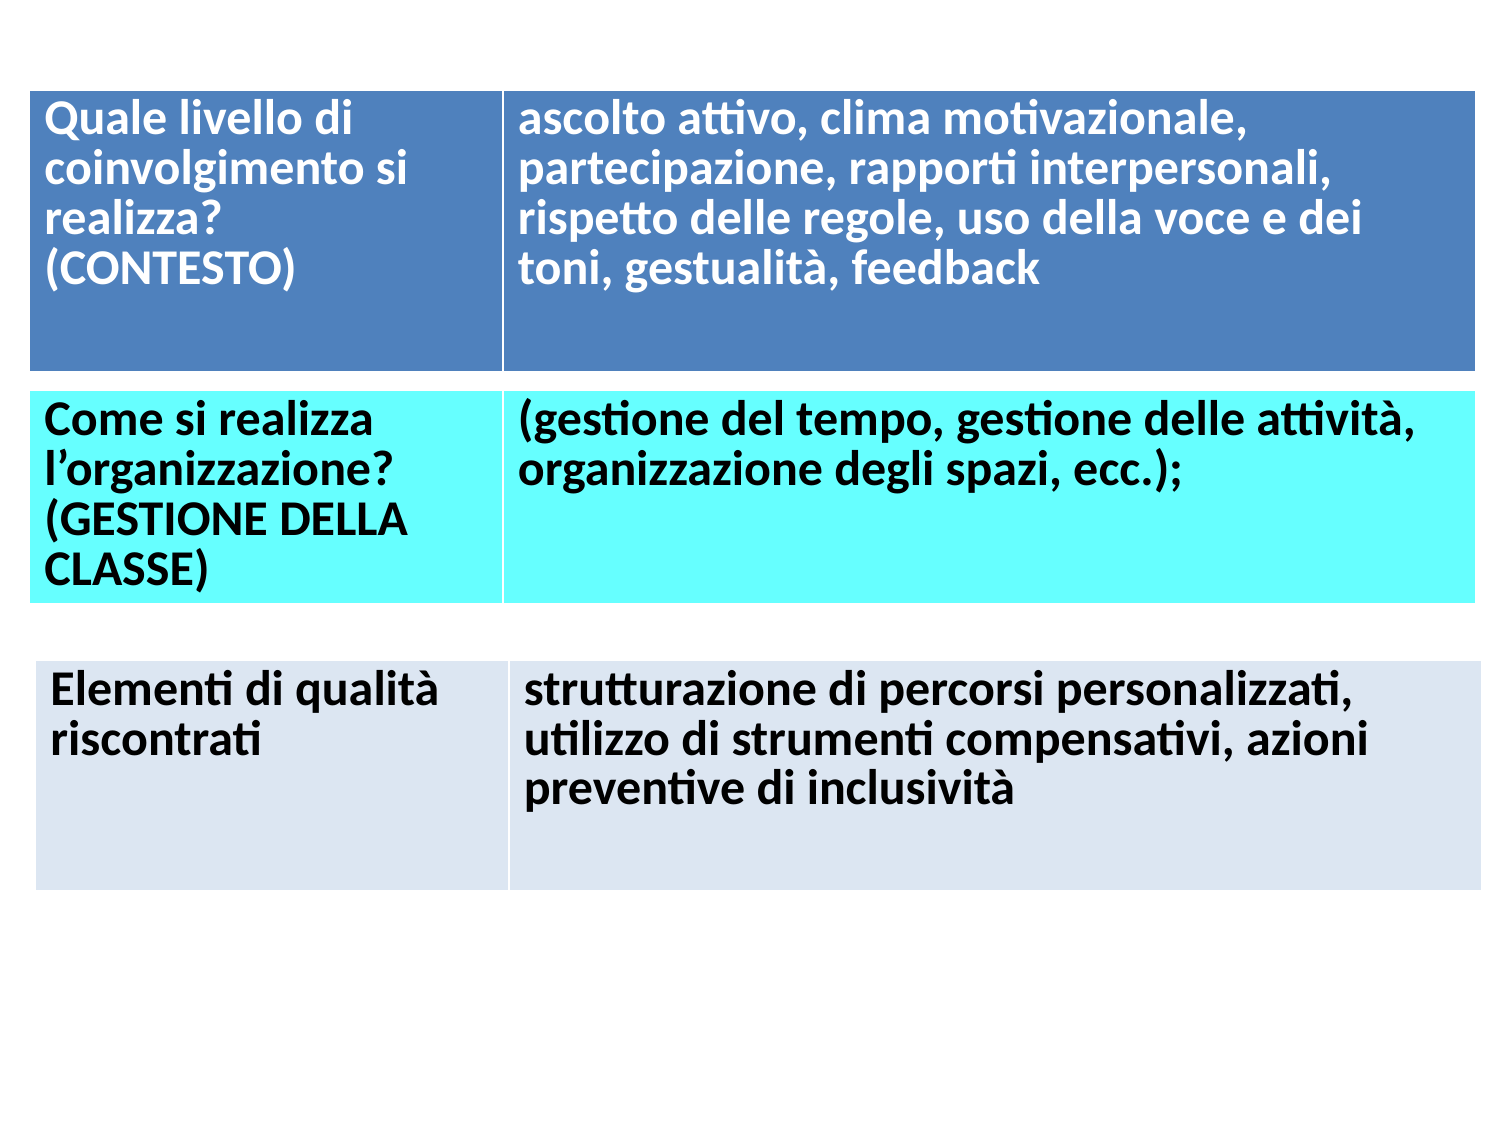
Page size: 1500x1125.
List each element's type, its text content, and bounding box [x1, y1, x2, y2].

table_header Elementi di qualità riscontrati [36, 661, 508, 890]
table_header strutturazione di percorsi personalizzati, utilizzo di strumenti compensativi, azioni preventive di inclusività [510, 661, 1481, 890]
table_header ascolto attivo, clima motivazionale, partecipazione, rapporti interpersonali, rispetto delle regole, uso della voce e dei toni, gestualità, feedback [504, 91, 1475, 371]
table_header Come si realizza l’organizzazione? (GESTIONE DELLA CLASSE) [30, 391, 502, 603]
table_header Quale livello di coinvolgimento si realizza? (CONTESTO) [30, 91, 502, 371]
table_header (gestione del tempo, gestione delle attività, organizzazione degli spazi, ecc.); [504, 391, 1475, 603]
